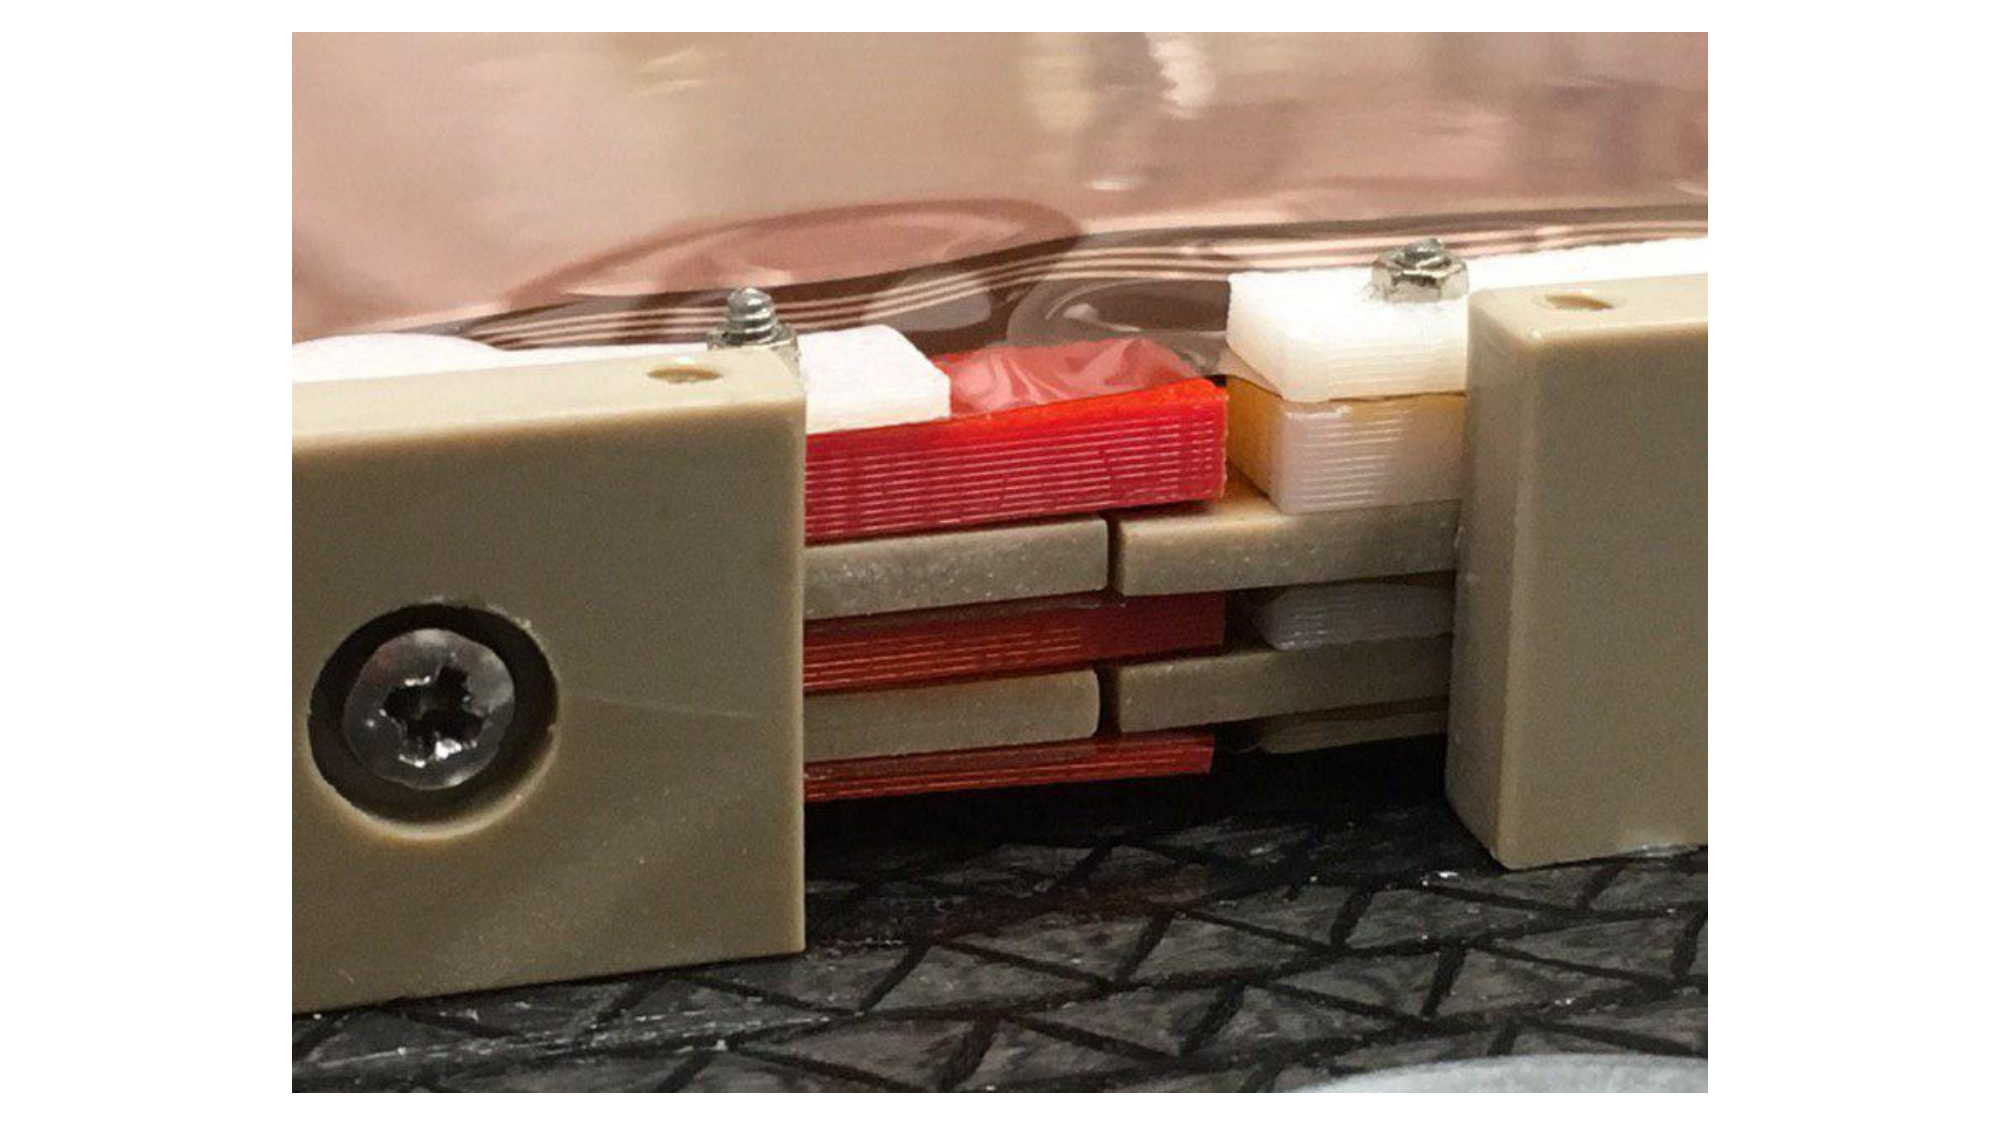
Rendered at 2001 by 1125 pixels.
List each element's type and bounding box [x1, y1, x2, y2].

picture [292, 32, 1708, 1093]
